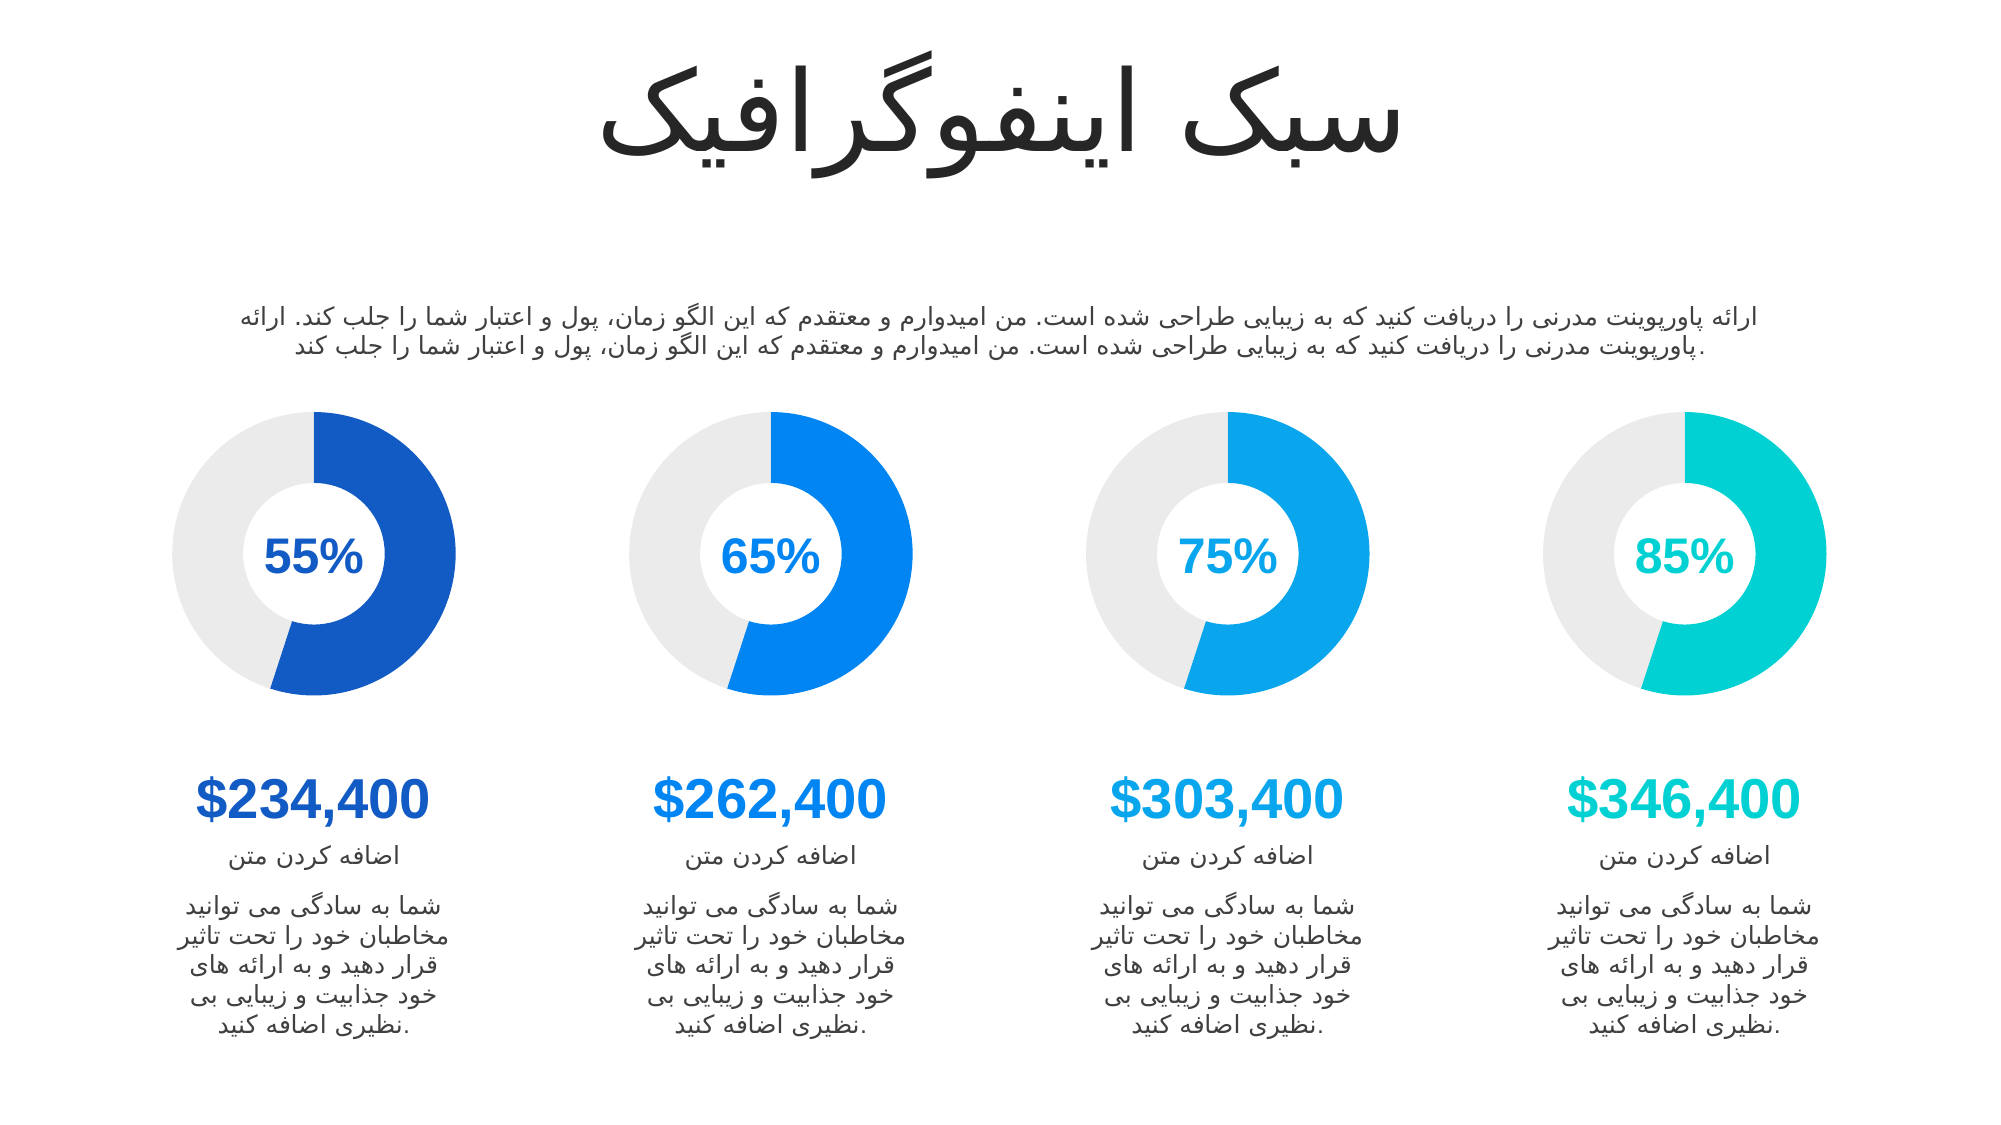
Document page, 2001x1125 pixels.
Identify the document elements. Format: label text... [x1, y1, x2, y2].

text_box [1522, 832, 1848, 1019]
chart [623, 397, 919, 710]
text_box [608, 832, 934, 1019]
text_box $346,400 [1522, 754, 1848, 832]
text_box $234,400 [151, 754, 477, 832]
list سبک اینفوگرافیک [53, 55, 1952, 175]
chart [1537, 397, 1833, 710]
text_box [151, 832, 477, 1019]
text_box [1065, 832, 1391, 1019]
text_box ارائه پاورپوینت مدرنی را دریافت کنید که به زیبایی طراحی شده است. من امیدوارم و معتقدم که این الگو زمان، پول و اعتبار شما را جلب کند. ارائه پاورپوینت مدرنی را دریافت کنید که به زیبایی طراحی شده است. من امیدوارم و معتقدم که این الگو زمان، پول و اعتبار شما را جلب کند. [195, 292, 1805, 368]
text_box $262,400 [608, 754, 934, 832]
text_box $303,400 [1065, 754, 1391, 832]
chart [1080, 397, 1376, 710]
chart [166, 397, 462, 710]
